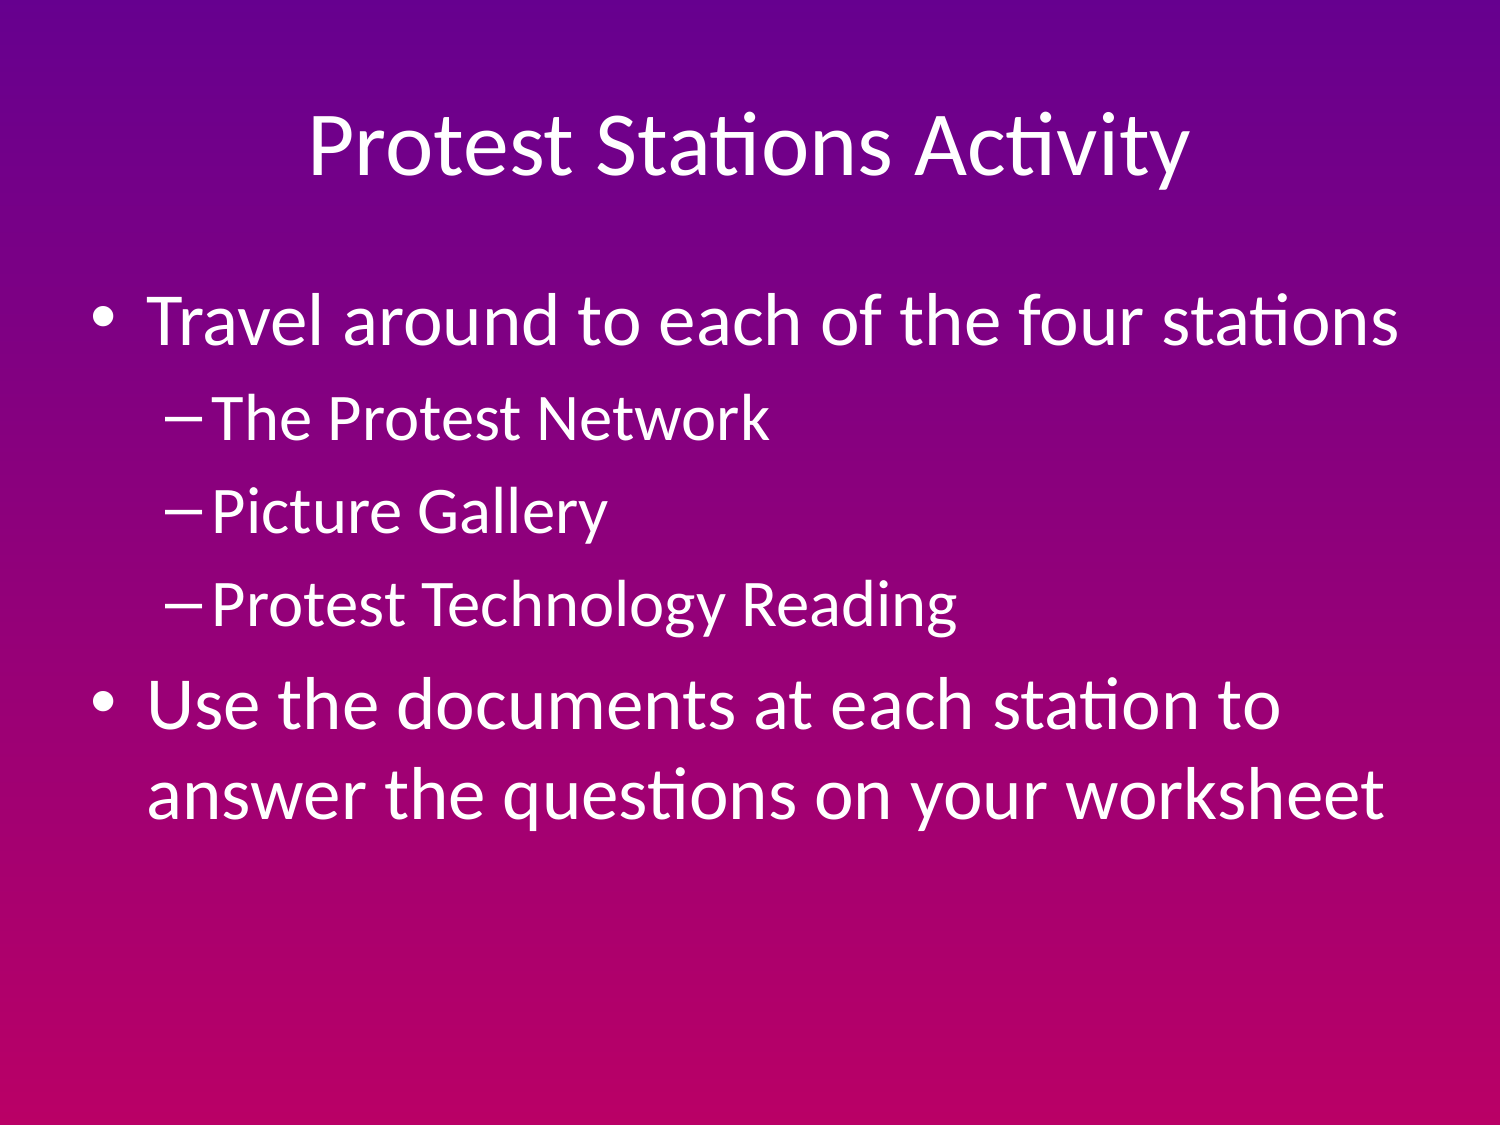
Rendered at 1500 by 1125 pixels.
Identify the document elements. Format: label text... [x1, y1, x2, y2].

title Protest Stations Activity [75, 45, 1425, 233]
list Travel around to each of the four stations The Protest Network Picture Gallery Protest Technology Reading Use the documents at each station to answer the questions on your worksheet [75, 262, 1425, 1005]
